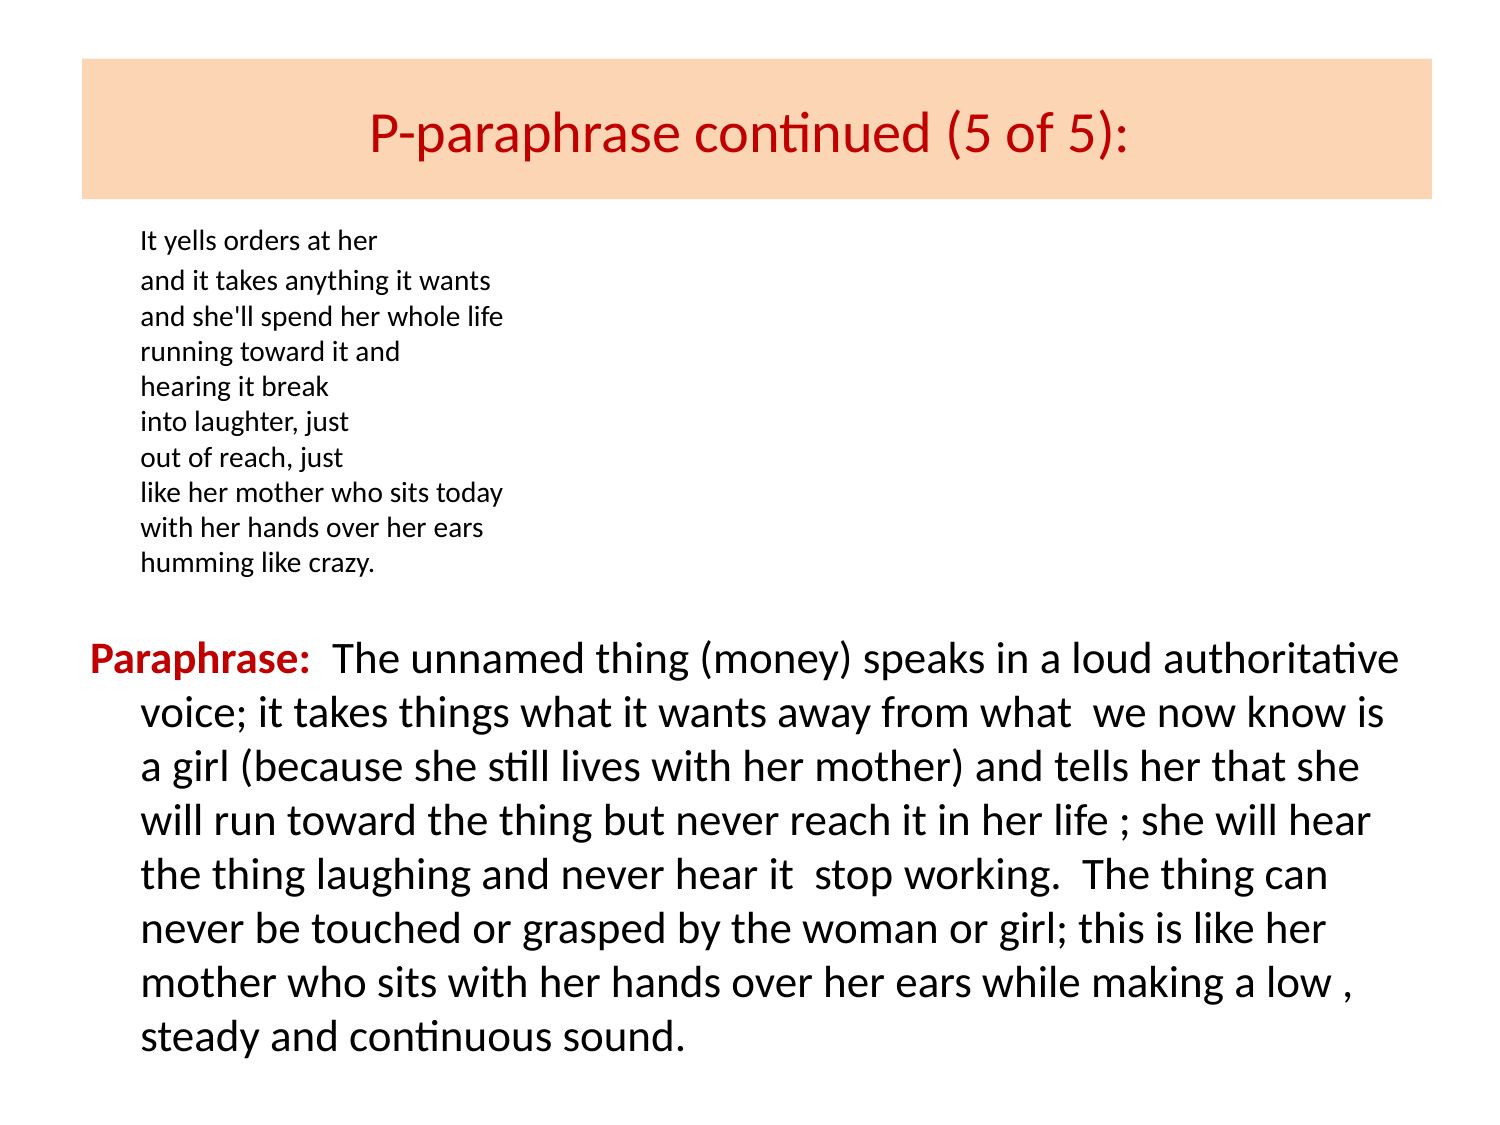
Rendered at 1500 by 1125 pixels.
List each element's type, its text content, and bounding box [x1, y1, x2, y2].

title P-paraphrase continued (5 of 5): [82, 58, 1432, 200]
list It yells orders at her and it takes anything it wants and she'll spend her whole life running toward it and hearing it break into laughter, just out of reach, just like her mother who sits today with her hands over her ears humming like crazy. Paraphrase: The unnamed thing (money) speaks in a loud authoritative voice; it takes things what it wants away from what we now know is a girl (because she still lives with her mother) and tells her that she will run toward the thing but never reach it in her life ; she will hear the thing laughing and never hear it stop working. The thing can never be touched or grasped by the woman or girl; this is like her mother who sits with her hands over her ears while making a low , steady and continuous sound. [75, 187, 1425, 1079]
